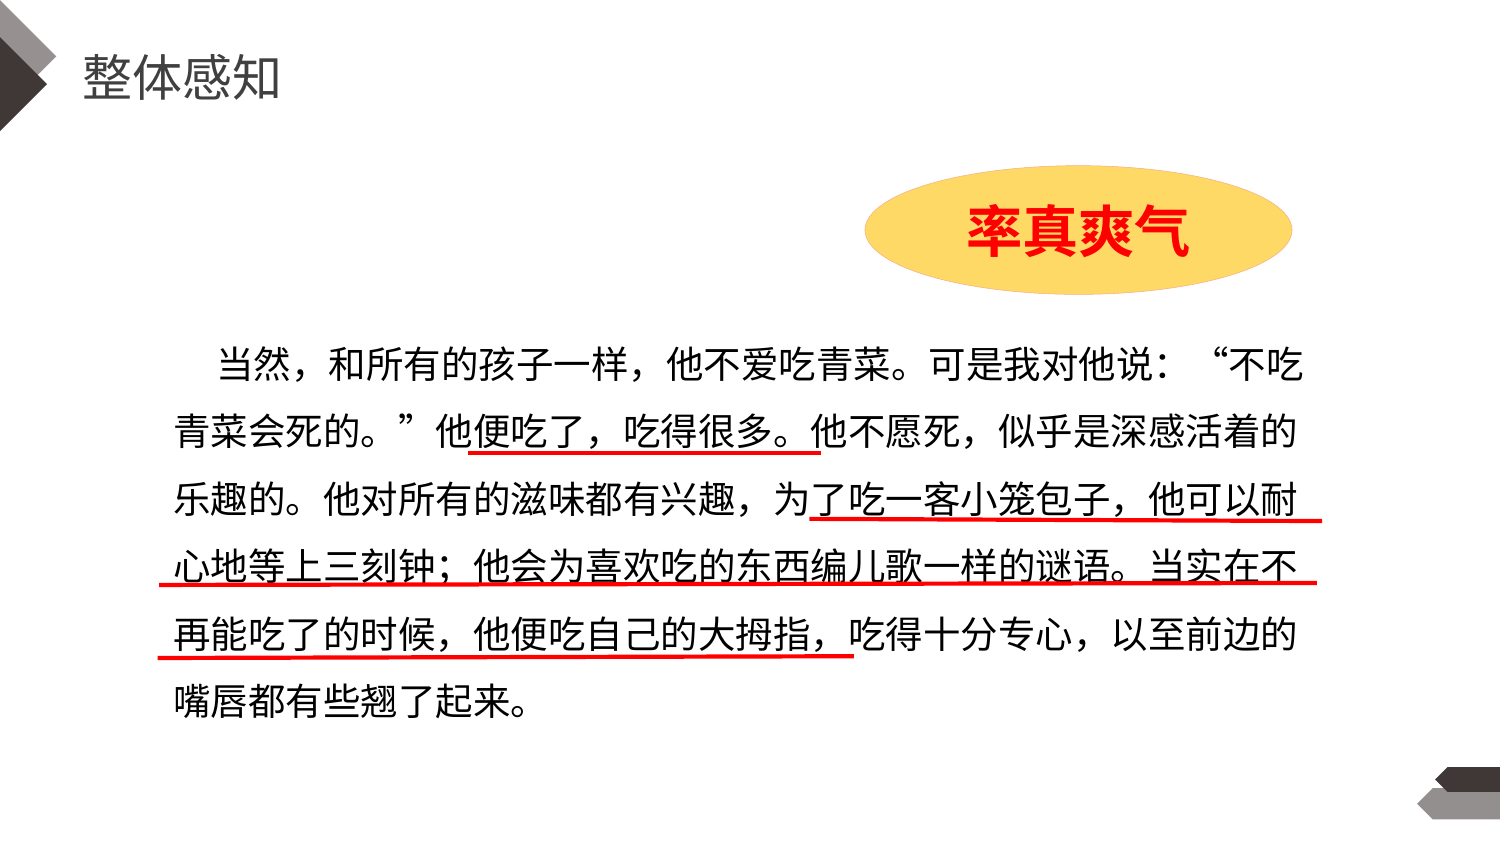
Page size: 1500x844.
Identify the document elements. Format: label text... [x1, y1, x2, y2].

text_box 整体感知 [71, 40, 579, 113]
text_box 率真爽气 [863, 164, 1294, 296]
text_box 当然，和所有的孩子一样，他不爱吃青菜。可是我对他说：“不吃青菜会死的。”他便吃了，吃得很多。他不愿死，似乎是深感活着的乐趣的。他对所有的滋味都有兴趣，为了吃一客小笼包子，他可以耐心地等上三刻钟；他会为喜欢吃的东西编儿歌一样的谜语。当实在不再能吃了的时候，他便吃自己的大拇指，吃得十分专心，以至前边的嘴唇都有些翘了起来。 [162, 312, 1338, 729]
